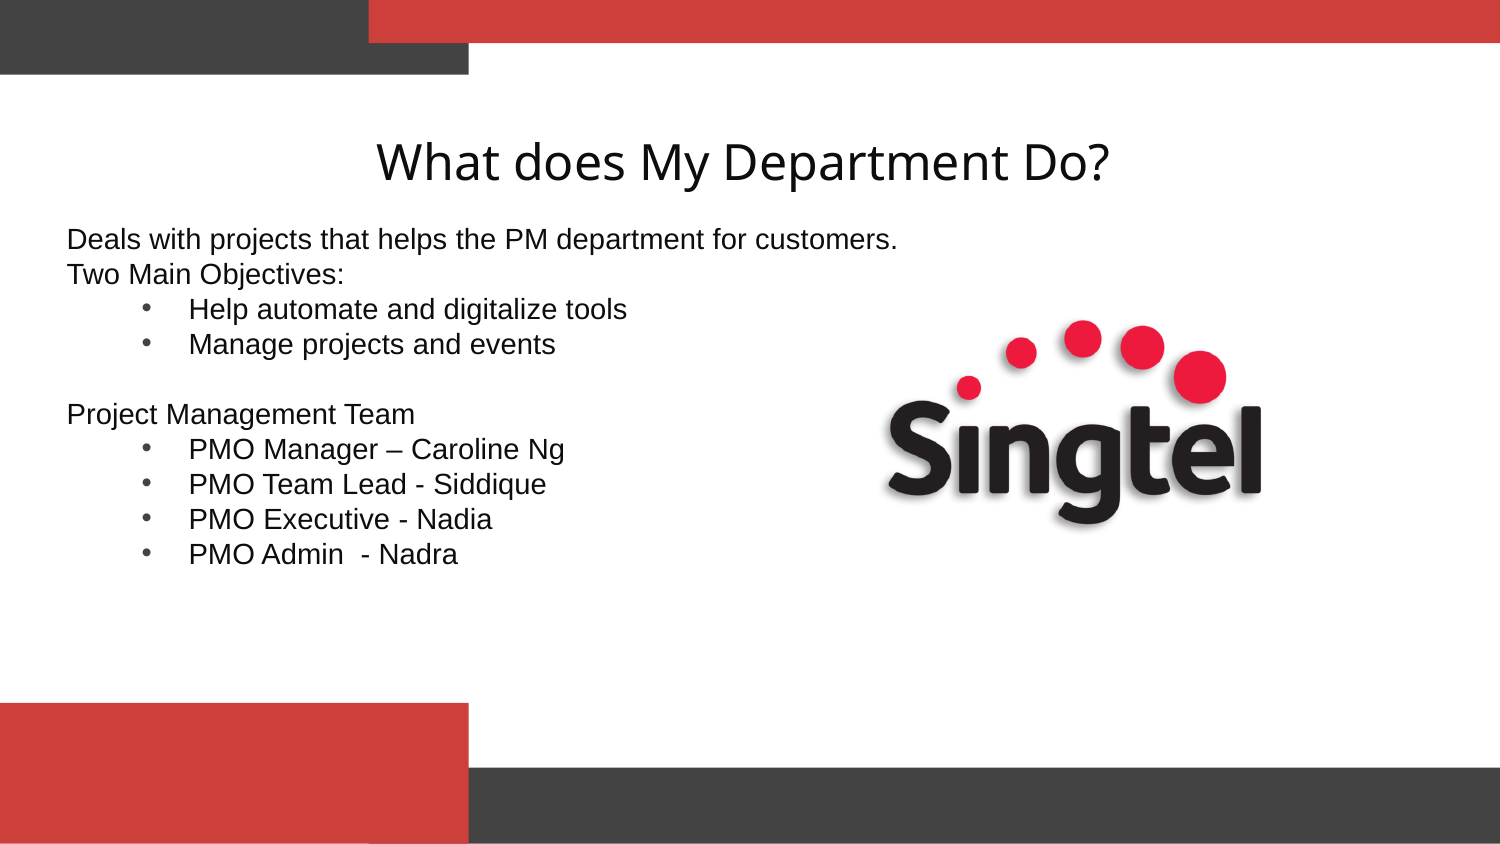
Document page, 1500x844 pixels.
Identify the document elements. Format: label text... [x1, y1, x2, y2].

title What does My Department Do? [39, 108, 1449, 206]
subtitle Deals with projects that helps the PM department for customers. Two Main Objectives: Help automate and digitalize tools Manage projects and events Project Management Team PMO Manager – Caroline Ng PMO Team Lead - Siddique PMO Executive - Nadia PMO Admin - Nadra [51, 205, 1449, 777]
picture [886, 318, 1264, 525]
